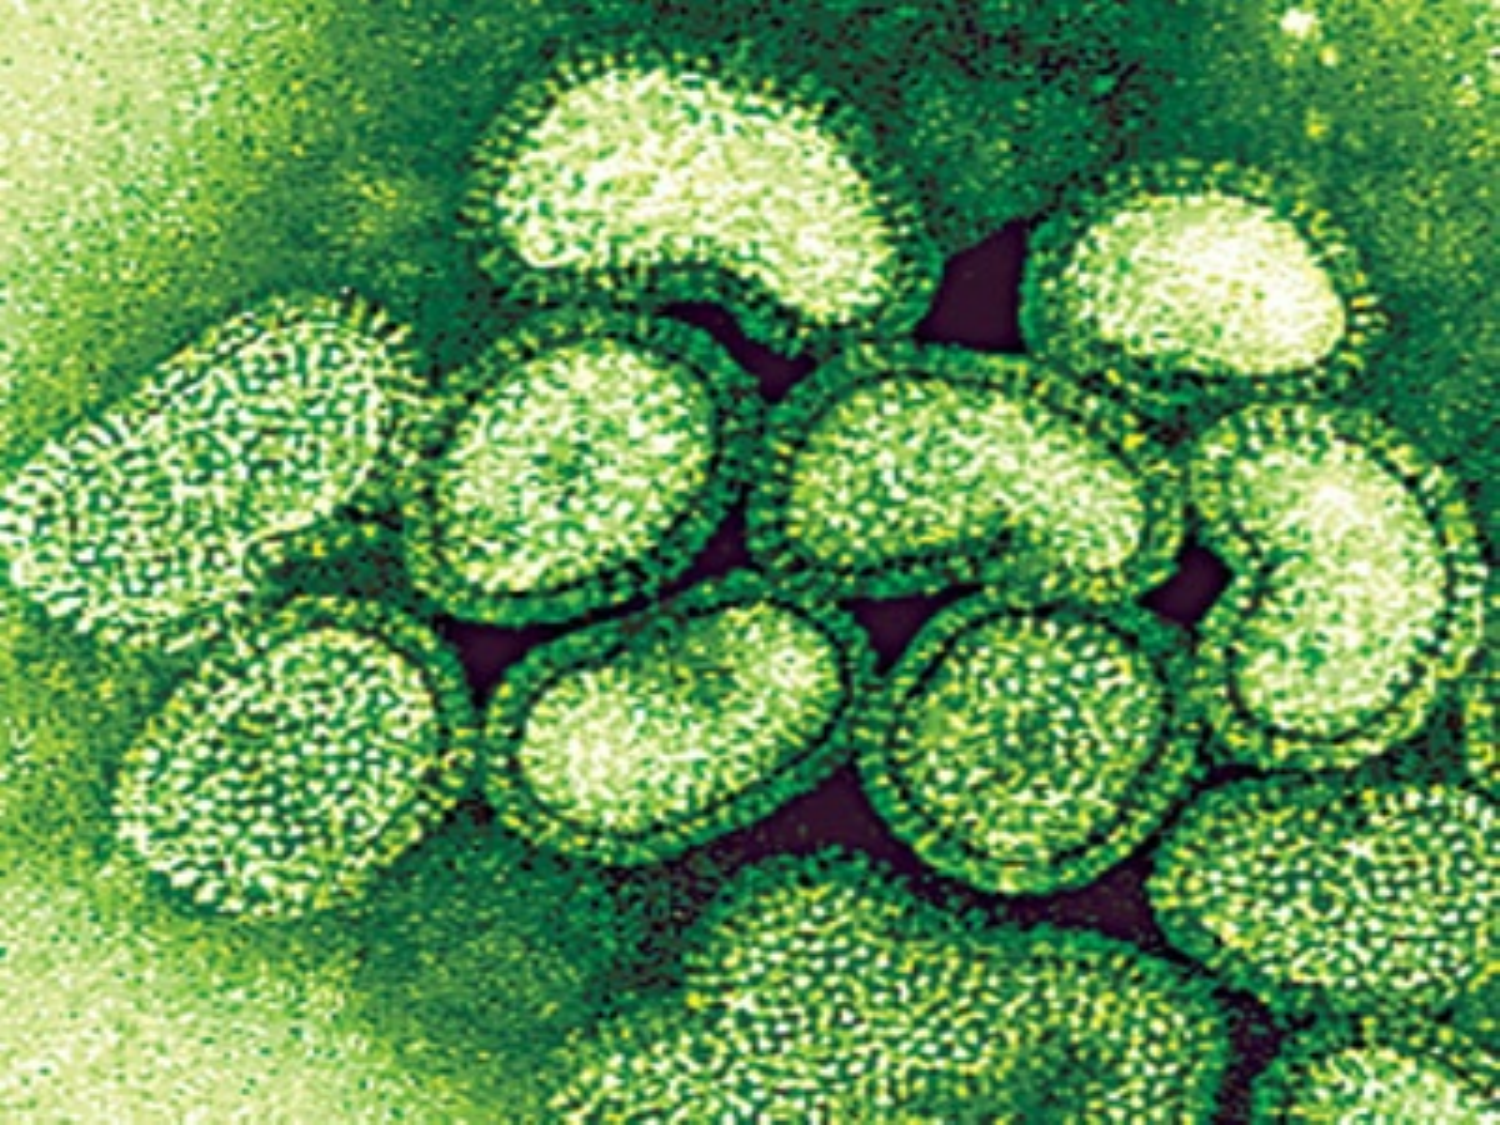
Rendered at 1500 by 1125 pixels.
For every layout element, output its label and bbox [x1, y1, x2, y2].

list [0, 0, 1500, 1125]
